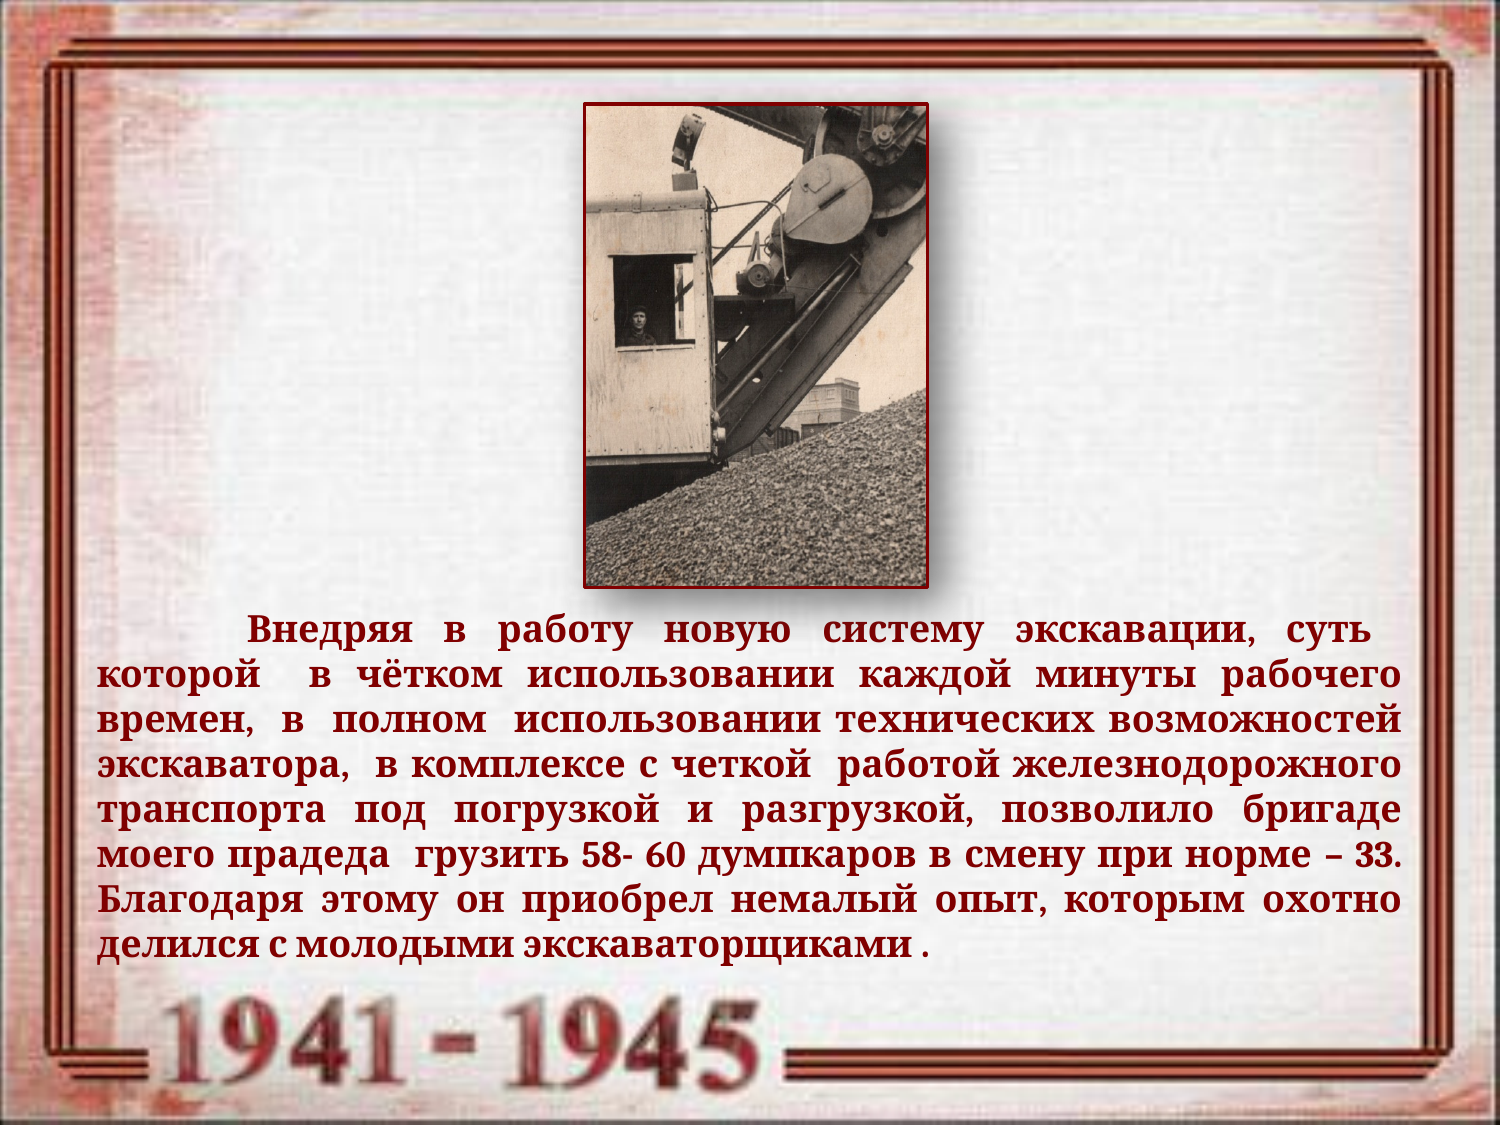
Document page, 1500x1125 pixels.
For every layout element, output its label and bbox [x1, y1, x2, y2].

list [0, 0, 1500, 1125]
picture [585, 105, 927, 587]
